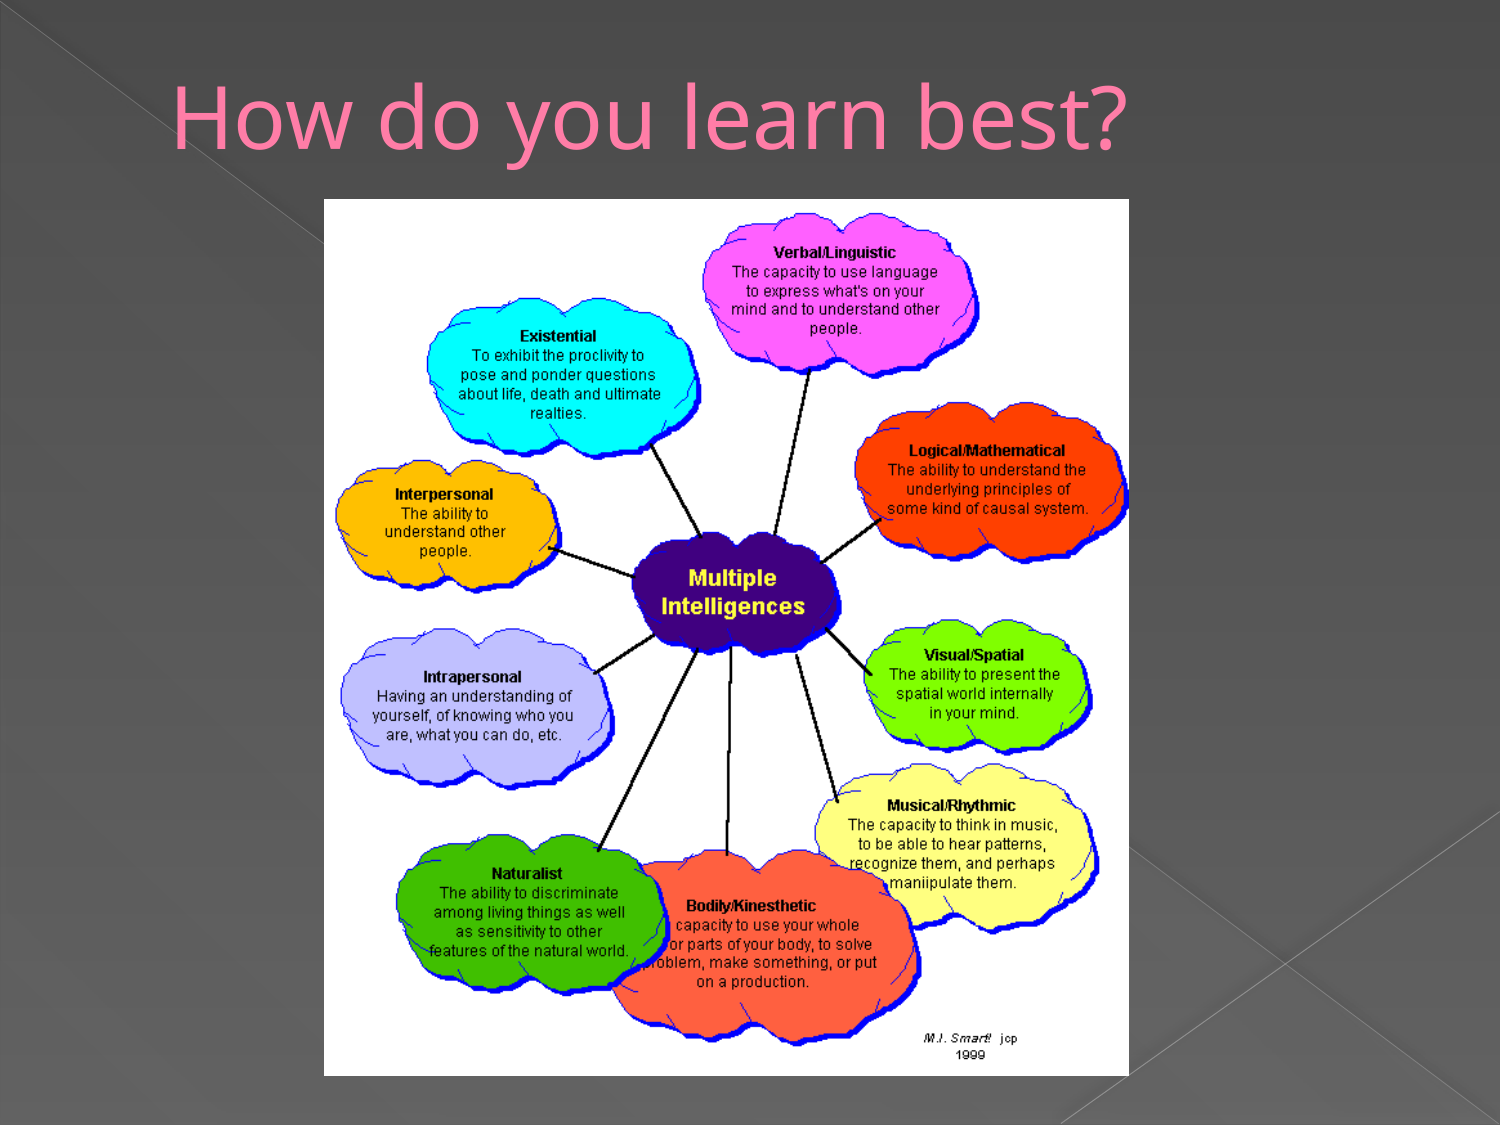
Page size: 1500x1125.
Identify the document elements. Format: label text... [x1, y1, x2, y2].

picture [324, 199, 1129, 1077]
title How do you learn best? [75, 0, 1425, 230]
